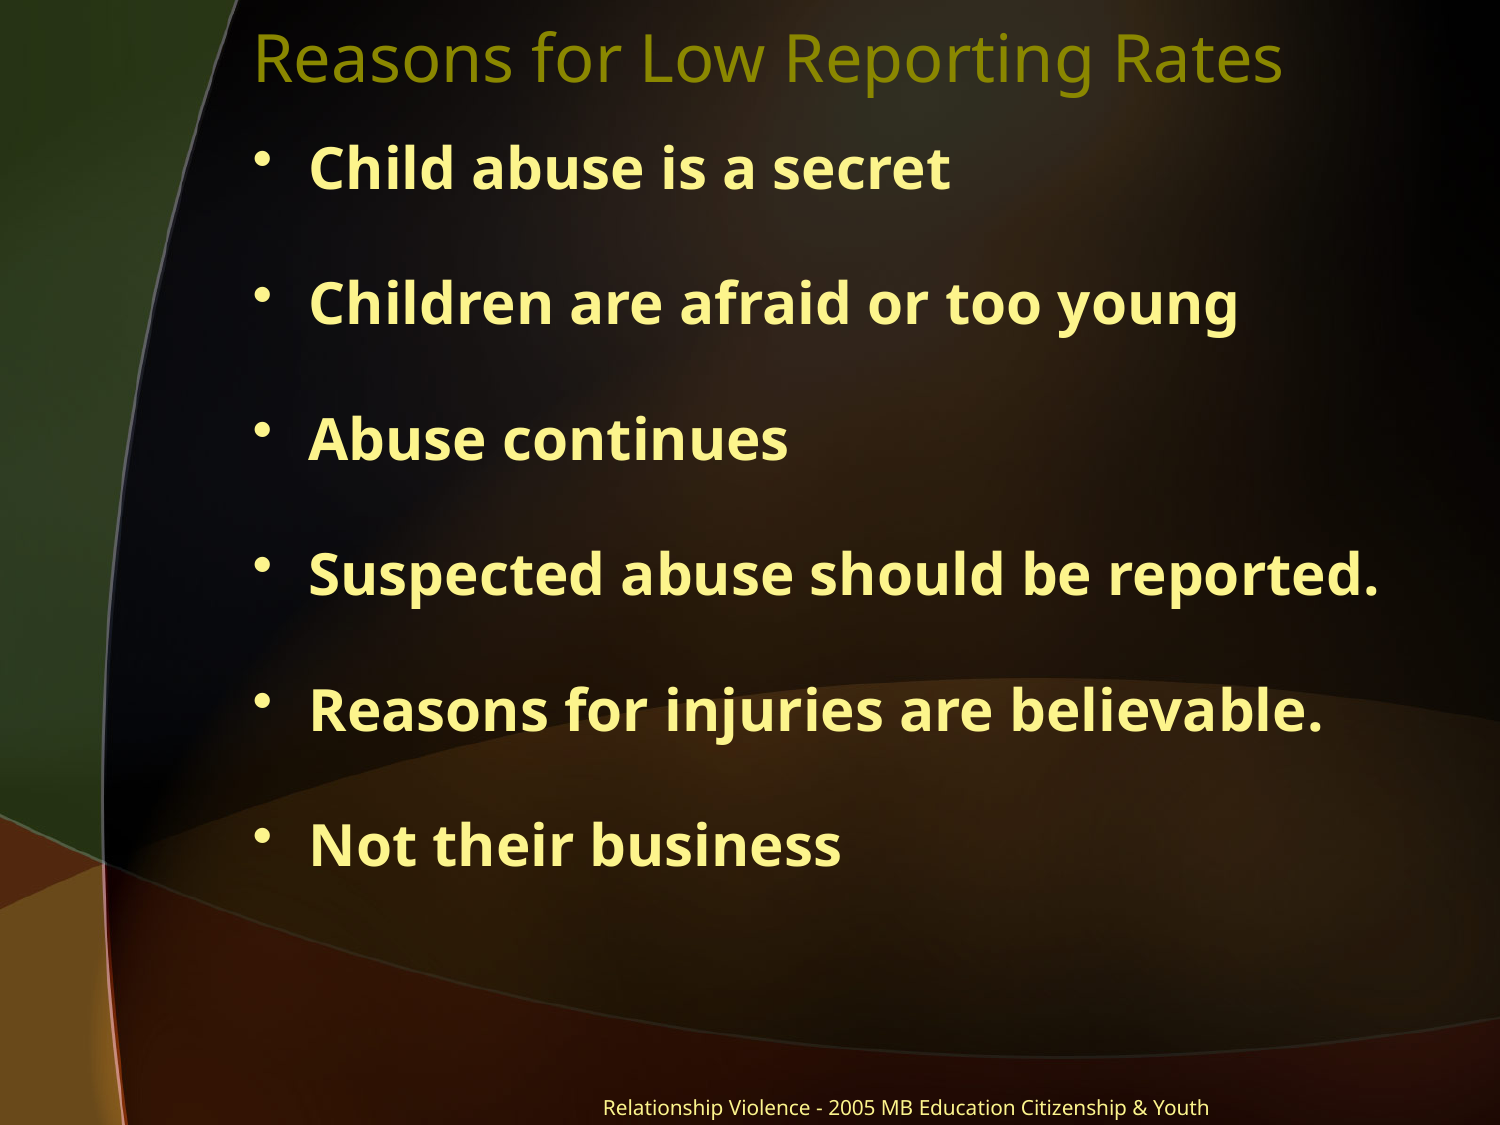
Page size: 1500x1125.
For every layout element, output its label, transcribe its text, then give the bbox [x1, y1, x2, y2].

list Child abuse is a secret Children are afraid or too young Abuse continues Suspected abuse should be reported. Reasons for injuries are believable. Not their business [237, 137, 1500, 1063]
footer Relationship Violence - 2005 MB Education Citizenship & Youth [512, 1087, 1301, 1125]
picture [0, 0, 1500, 1125]
title Reasons for Low Reporting Rates [237, 0, 1500, 113]
